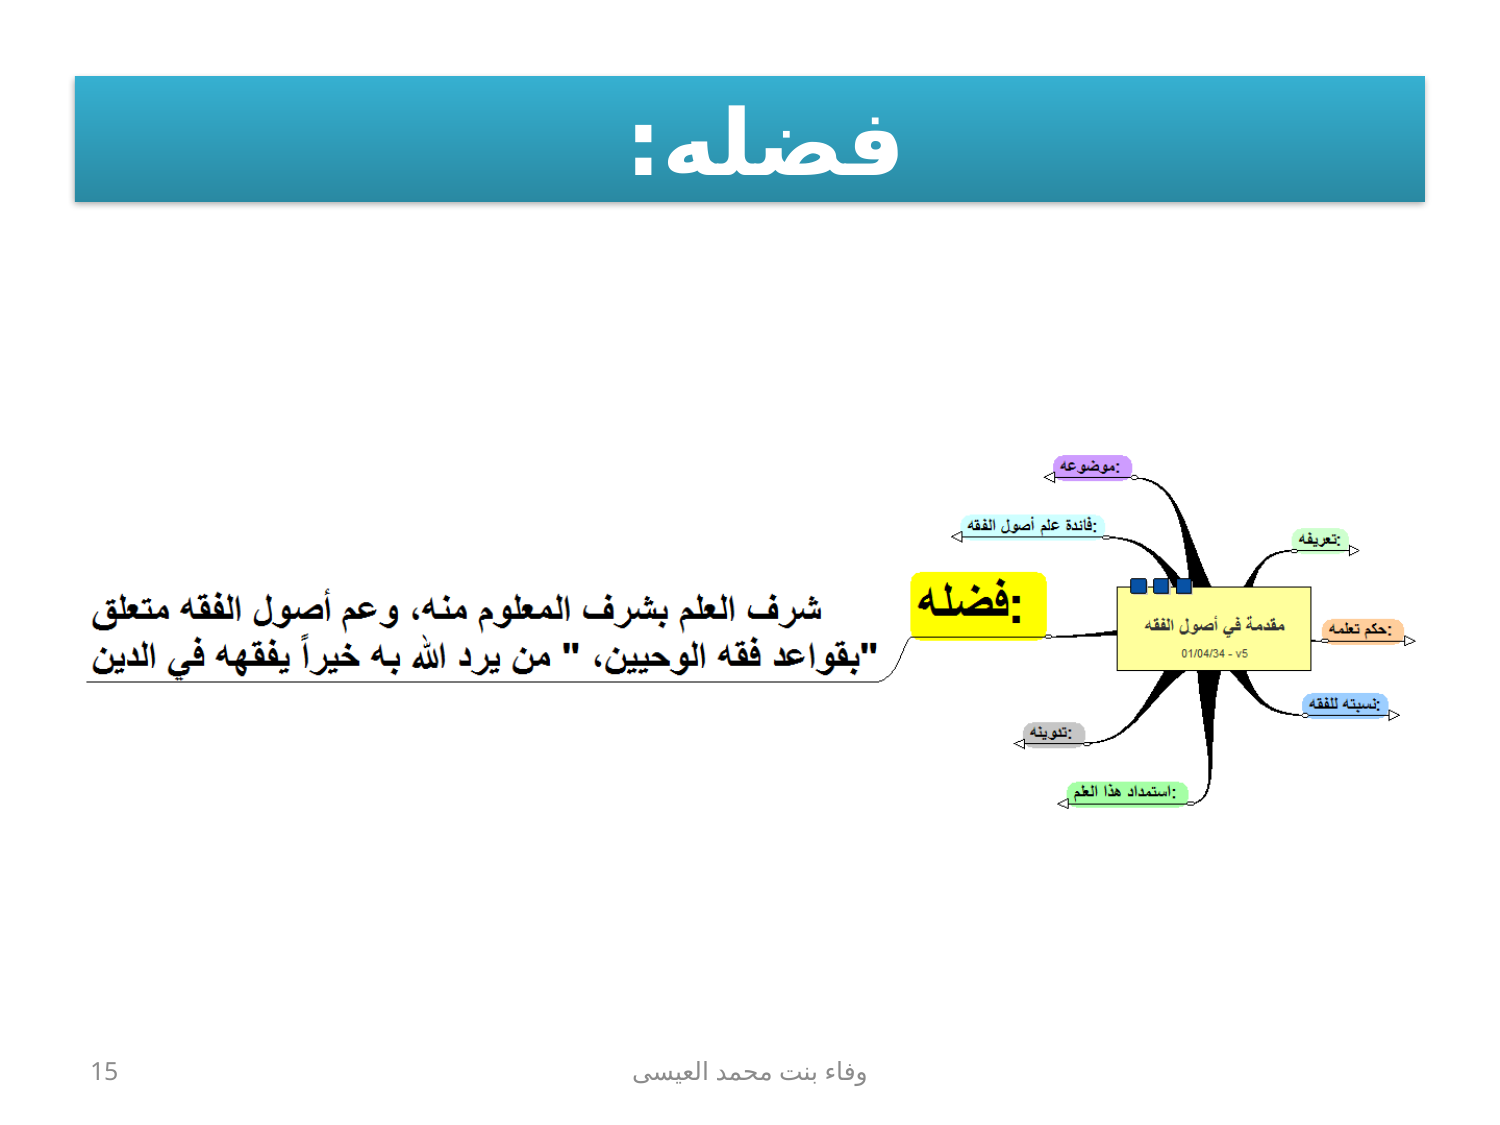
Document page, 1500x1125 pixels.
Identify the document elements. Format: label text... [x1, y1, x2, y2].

footer وفاء بنت محمد العيسى [512, 1042, 988, 1103]
picture [74, 262, 1426, 1005]
slide_number 15 [75, 1042, 425, 1103]
text_box فضله: [74, 76, 1425, 202]
